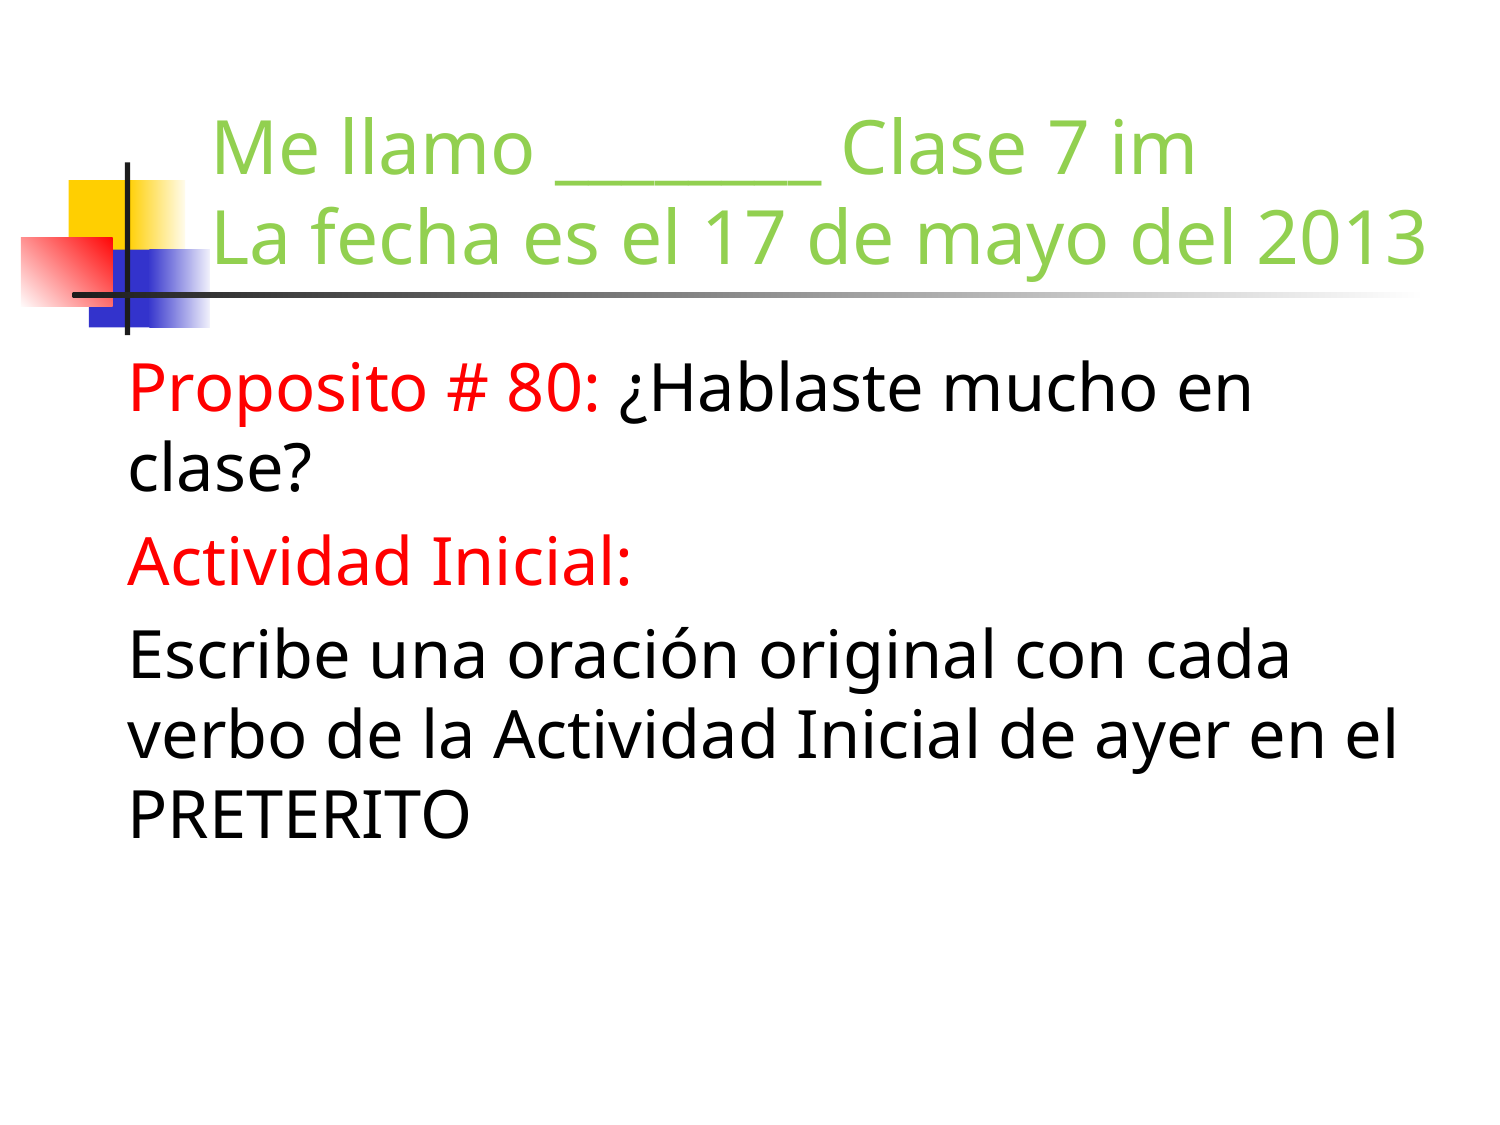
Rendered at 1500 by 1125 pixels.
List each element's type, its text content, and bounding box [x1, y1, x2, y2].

list Proposito # 80: ¿Hablaste mucho en clase? Actividad Inicial: Escribe una oración original con cada verbo de la Actividad Inicial de ayer en el PRETERITO [112, 337, 1463, 1013]
title Me llamo ________ Clase 7 im La fecha es el 17 de mayo del 2013 [195, 47, 1500, 288]
